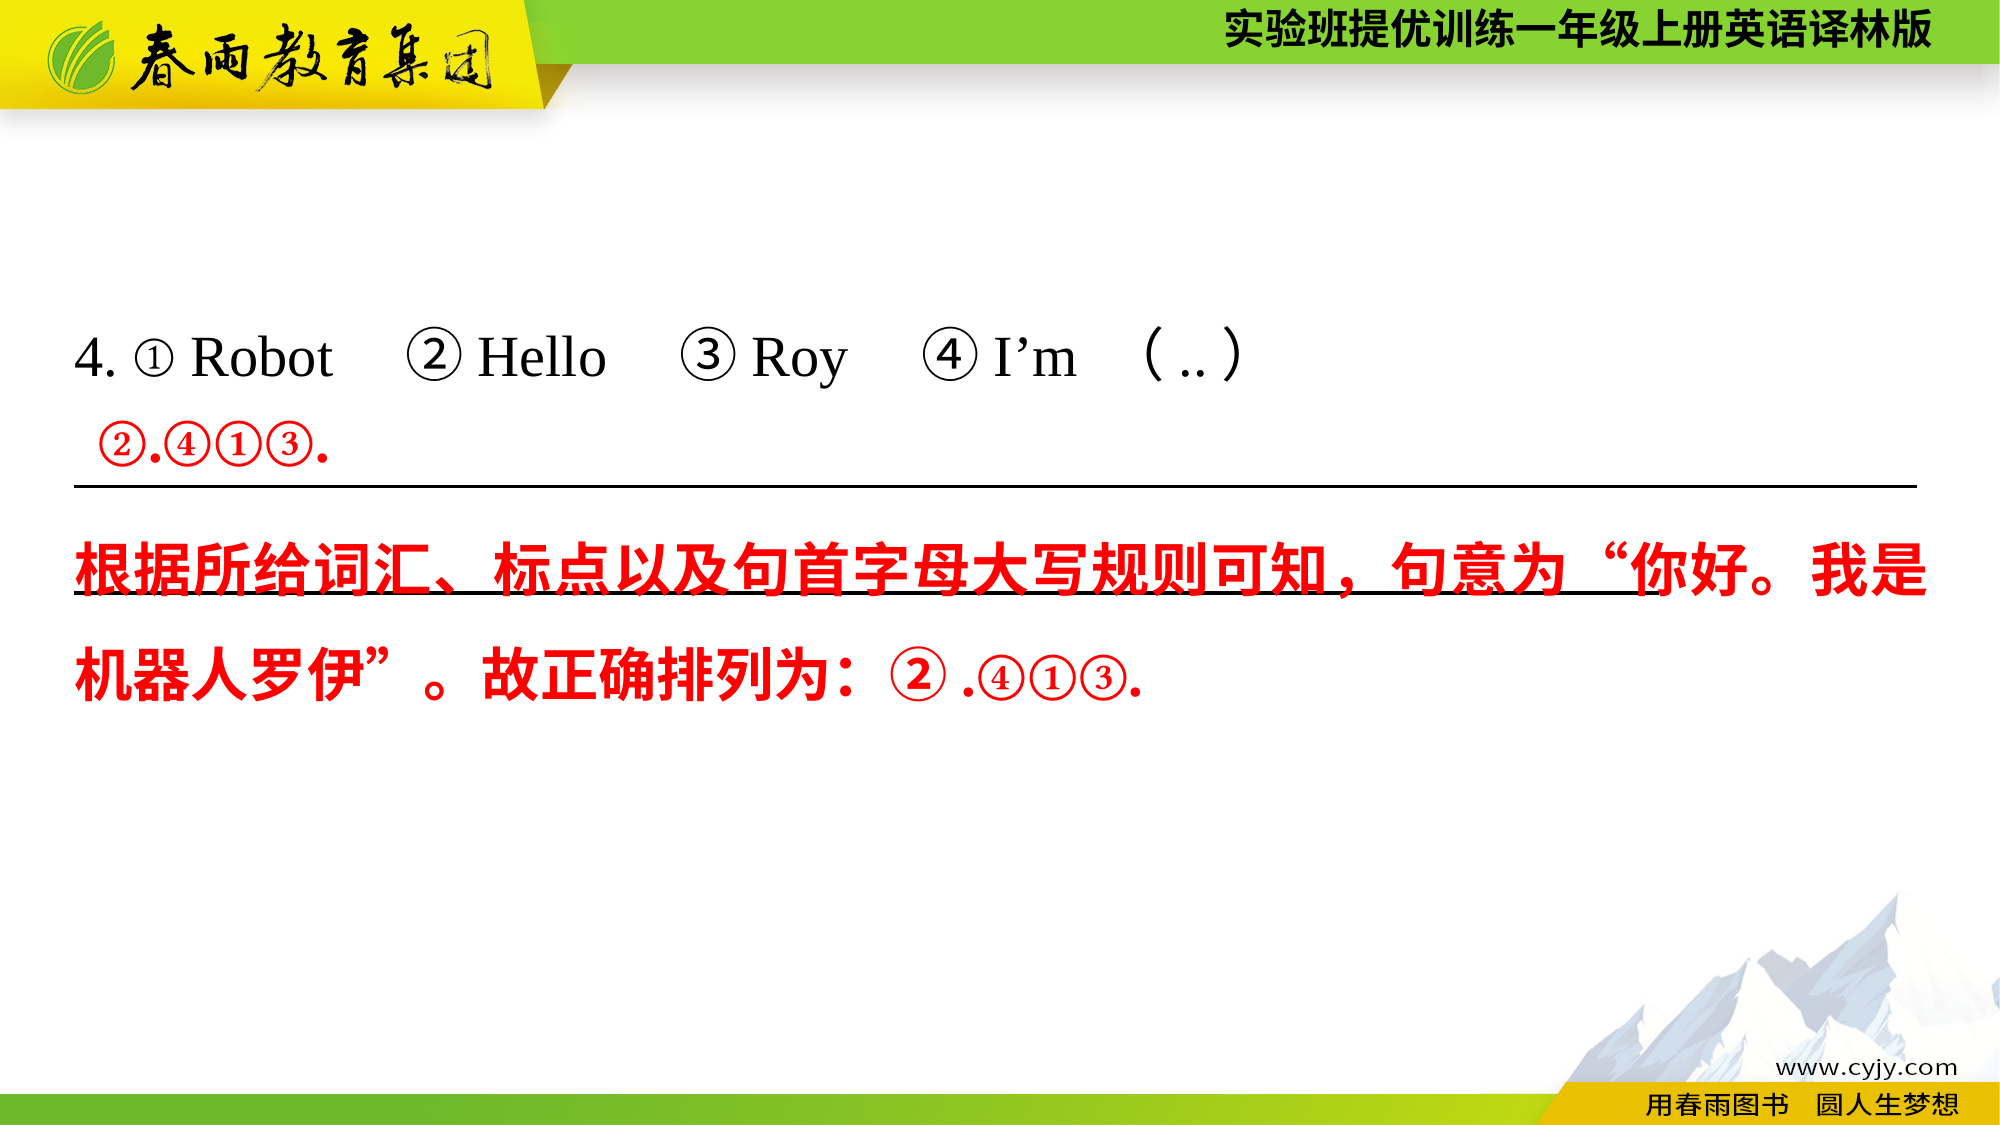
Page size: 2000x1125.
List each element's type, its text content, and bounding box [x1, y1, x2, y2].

text_box ②.④①③. [82, 397, 345, 482]
list 4. ①Robot ②Hello ③Roy ④I’m （..） _______________________________________________________________ [59, 275, 1944, 490]
text_box 根据所给词汇、标点以及句首字母大写规则可知，句意为“你好。我是机器人罗伊”。故正确排列为：②.④①③. [59, 490, 1944, 716]
picture [0, 0, 2000, 1125]
